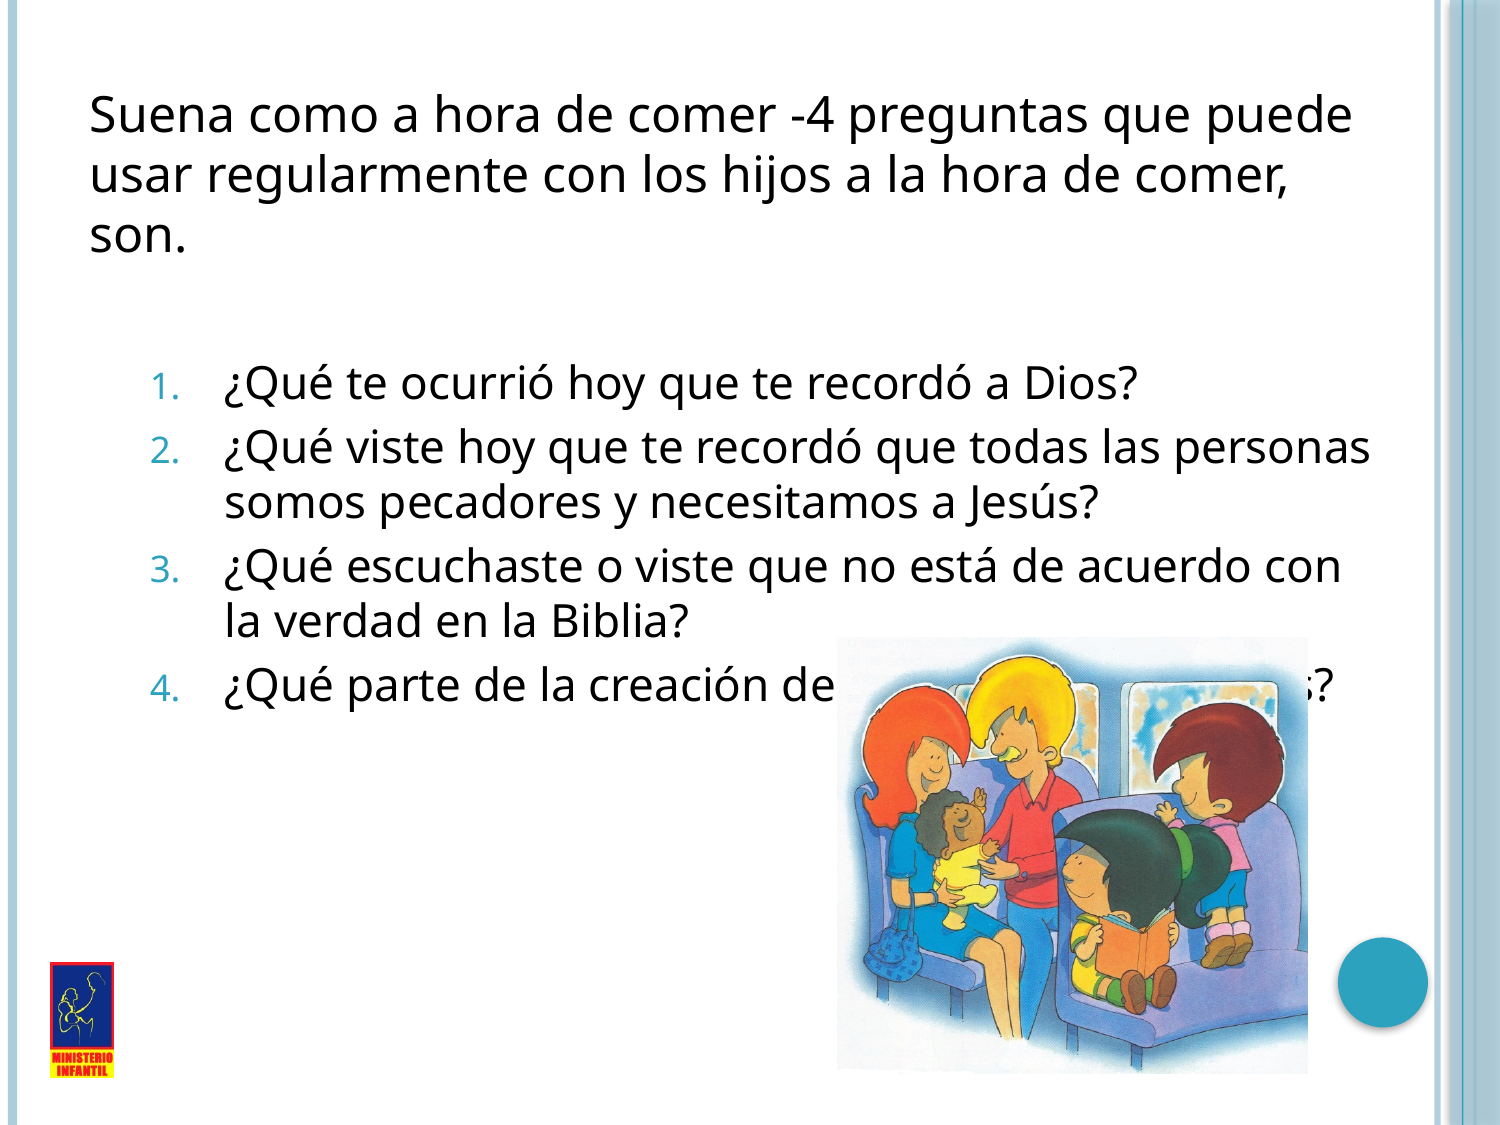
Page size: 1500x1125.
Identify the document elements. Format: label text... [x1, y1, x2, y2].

list Suena como a hora de comer -4 preguntas que puede usar regularmente con los hijos a la hora de comer, son. ¿Qué te ocurrió hoy que te recordó a Dios? ¿Qué viste hoy que te recordó que todas las personas somos pecadores y necesitamos a Jesús? ¿Qué escuchaste o viste que no está de acuerdo con la verdad en la Biblia? ¿Qué parte de la creación de Dios gozaste hoy más? [75, 75, 1400, 1062]
picture [49, 961, 115, 1079]
picture [836, 636, 1308, 1075]
